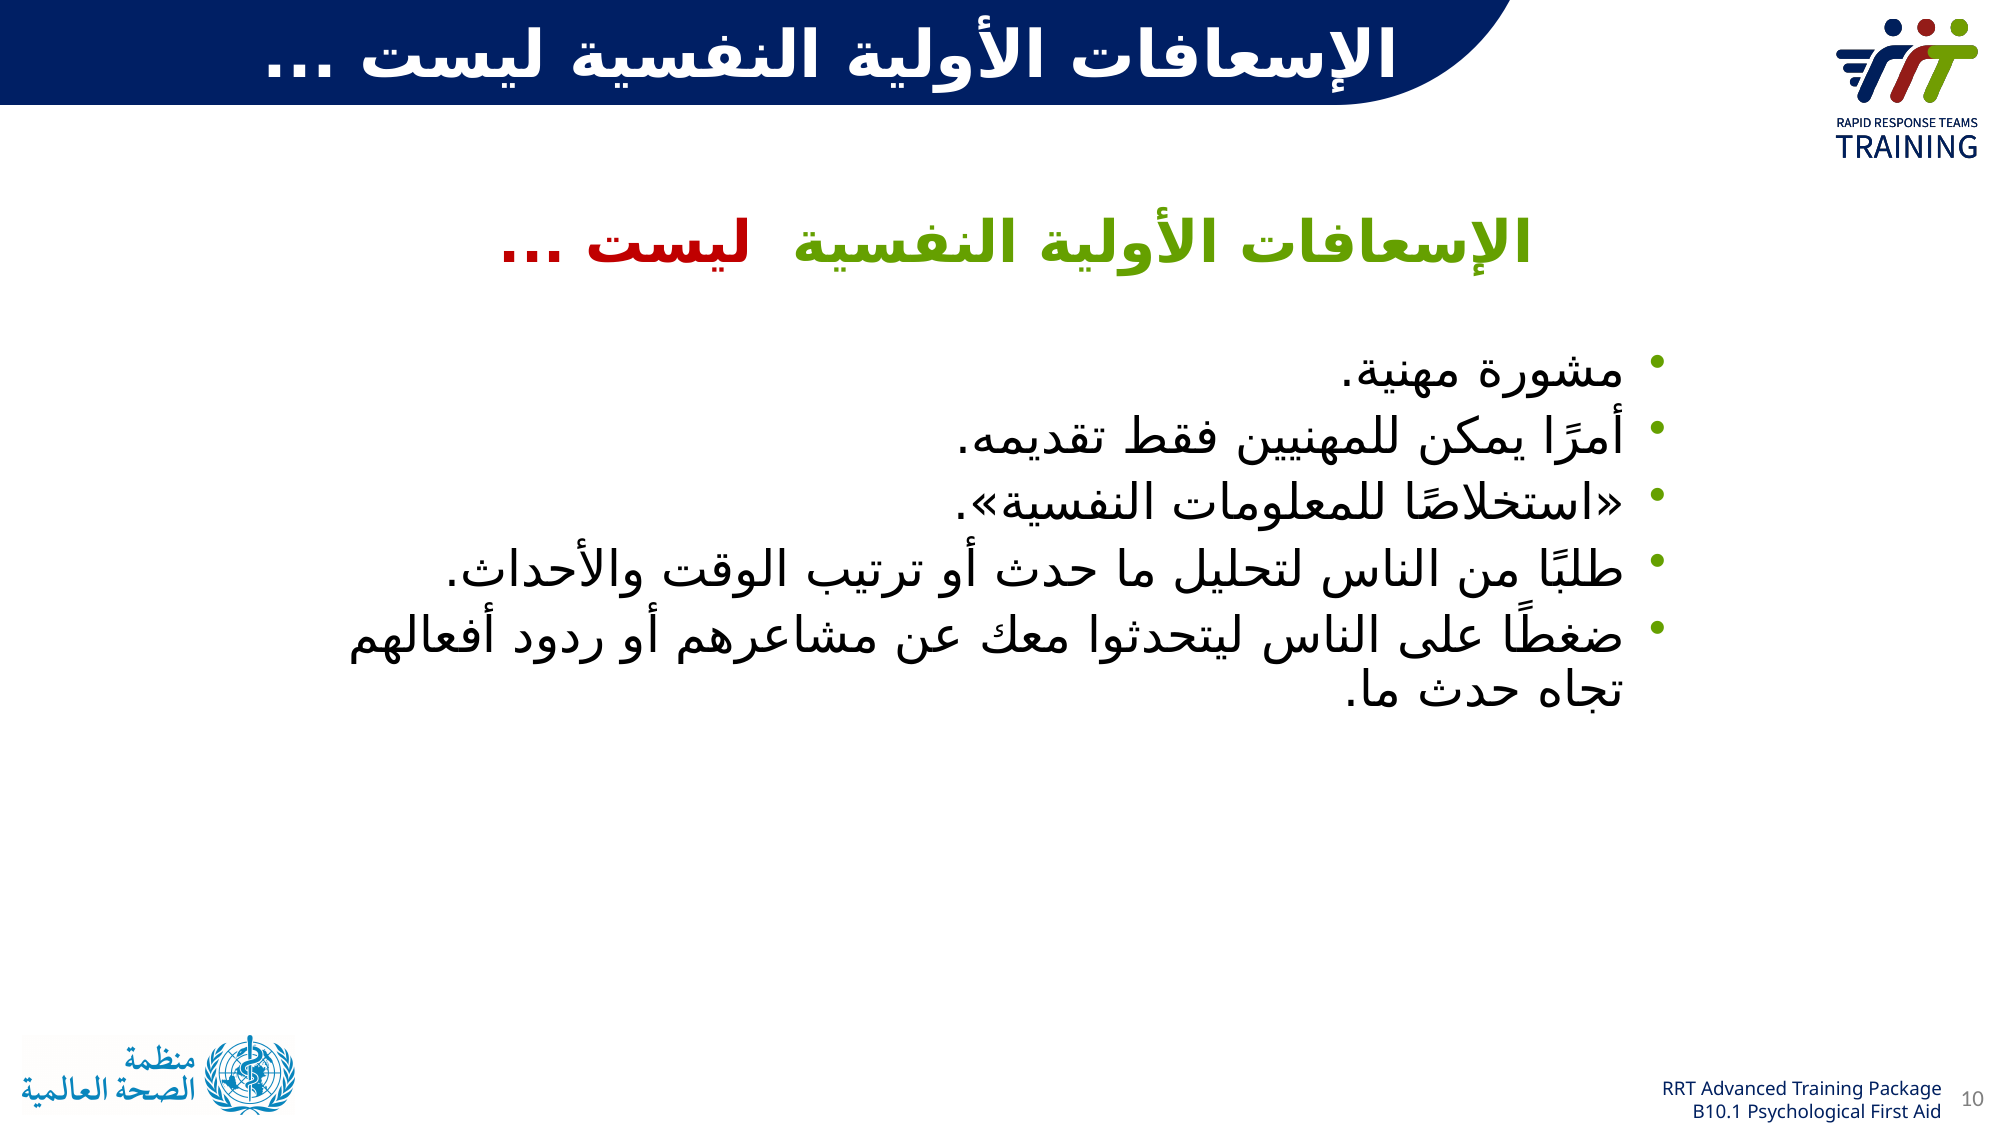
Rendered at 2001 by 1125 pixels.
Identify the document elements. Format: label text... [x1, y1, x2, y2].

picture [0, 0, 1533, 105]
picture [252, 1050, 258, 1059]
text_box الإسعافات الأولية النفسية ليست ... [357, 196, 1541, 281]
picture [1835, 19, 1978, 167]
picture [22, 1035, 295, 1115]
text_box الإسعافات الأولية النفسية ليست ... [0, 13, 1407, 99]
list مشورة مهنية. أمرًا يمكن للمهنيين فقط تقديمه. «استخلاصًا للمعلومات النفسية». طلبًا من الناس لتحليل ما حدث أو ترتيب الوقت والأحداث. ضغطًا على الناس ليتحدثوا معك عن مشاعرهم أو ردود أفعالهم تجاه حدث ما. [325, 335, 1675, 790]
